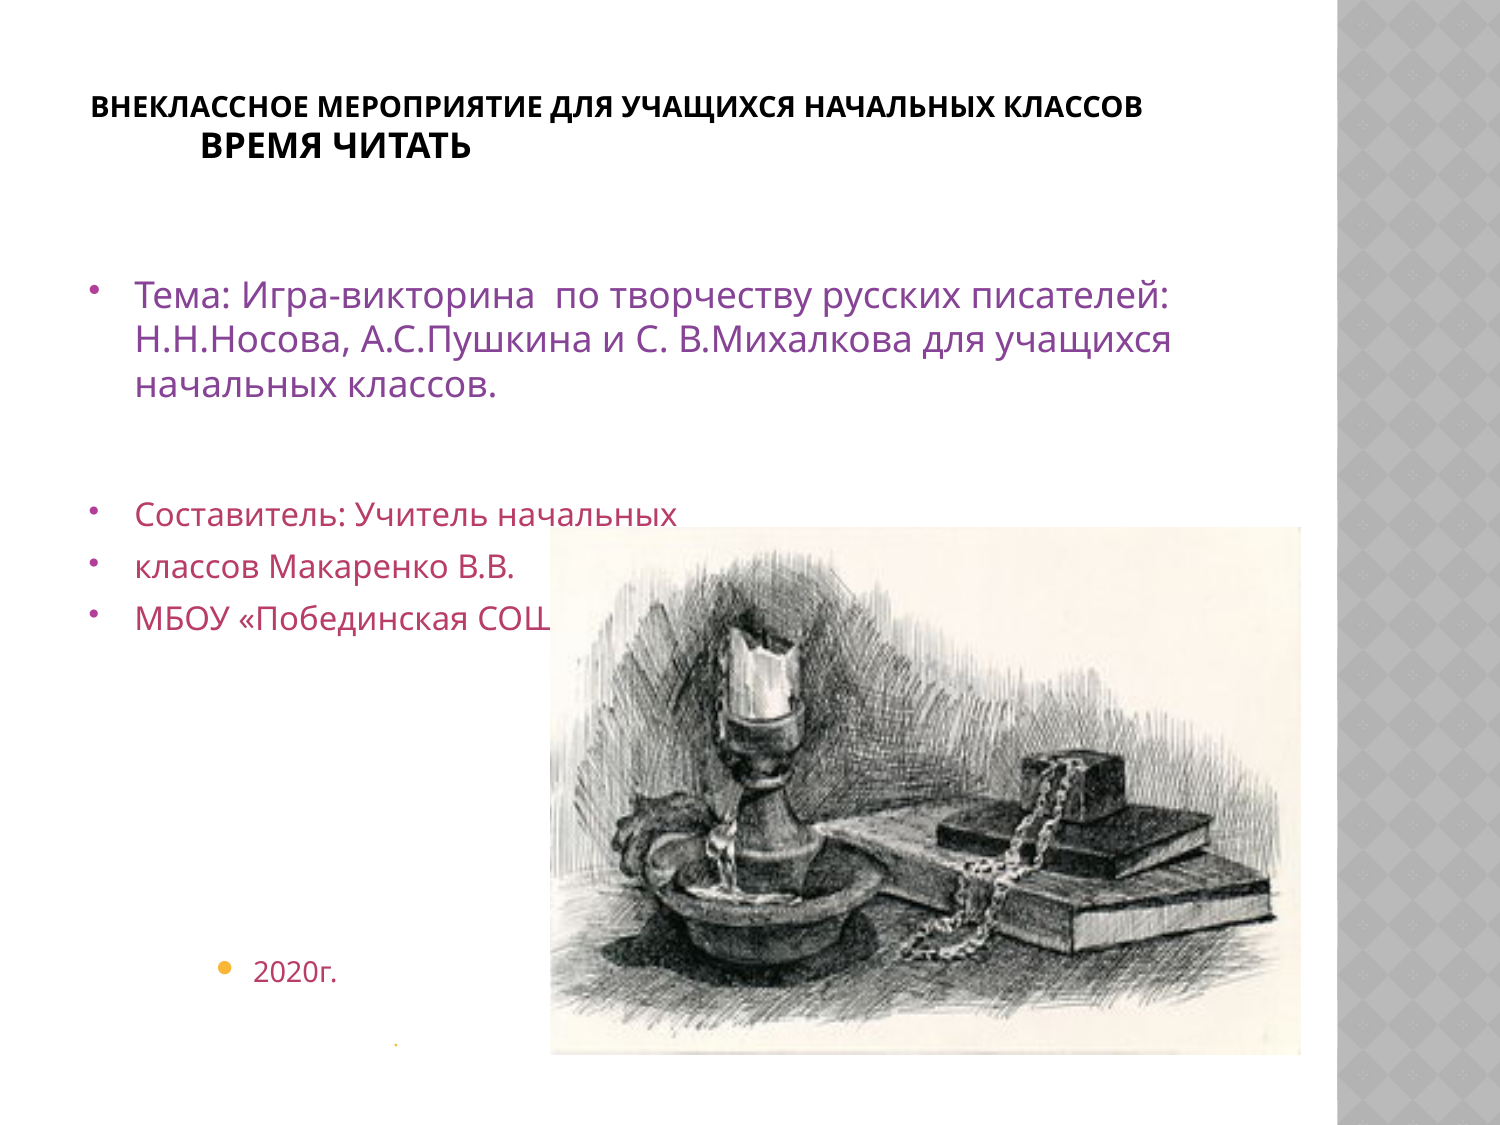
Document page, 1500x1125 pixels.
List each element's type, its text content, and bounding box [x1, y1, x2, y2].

title Внеклассное мероприятие для учащихся начальных классов Время читать [75, 52, 1263, 240]
list Тема: Игра-викторина по творчеству русских писателей: Н.Н.Носова, А.С.Пушкина и С. В.Михалкова для учащихся начальных классов. Составитель: Учитель начальных классов Макаренко В.В. МБОУ «Побединская СОШ» 2020г. [75, 264, 1263, 1059]
picture [550, 526, 1302, 1056]
